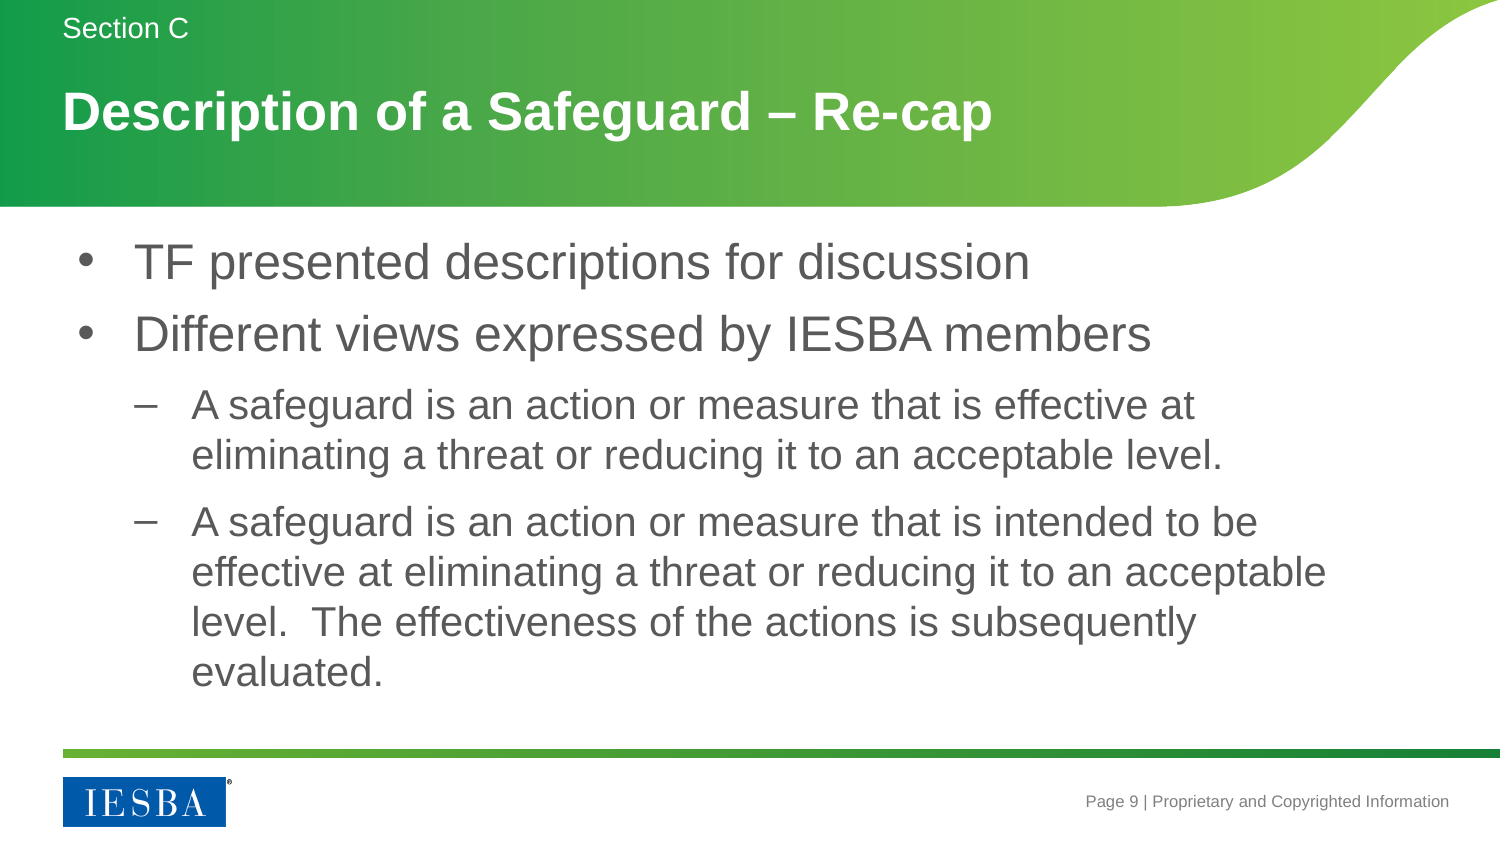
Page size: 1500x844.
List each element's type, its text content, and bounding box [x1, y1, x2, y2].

subtitle Section C [62, 9, 500, 38]
picture [63, 777, 232, 827]
list TF presented descriptions for discussion Different views expressed by IESBA members A safeguard is an action or measure that is effective at eliminating a threat or reducing it to an acceptable level. A safeguard is an action or measure that is intended to be effective at eliminating a threat or reducing it to an acceptable level. The effectiveness of the actions is subsequently evaluated. [62, 221, 1388, 725]
title Description of a Safeguard – Re-cap [62, 75, 1300, 142]
picture [0, 0, 1500, 207]
